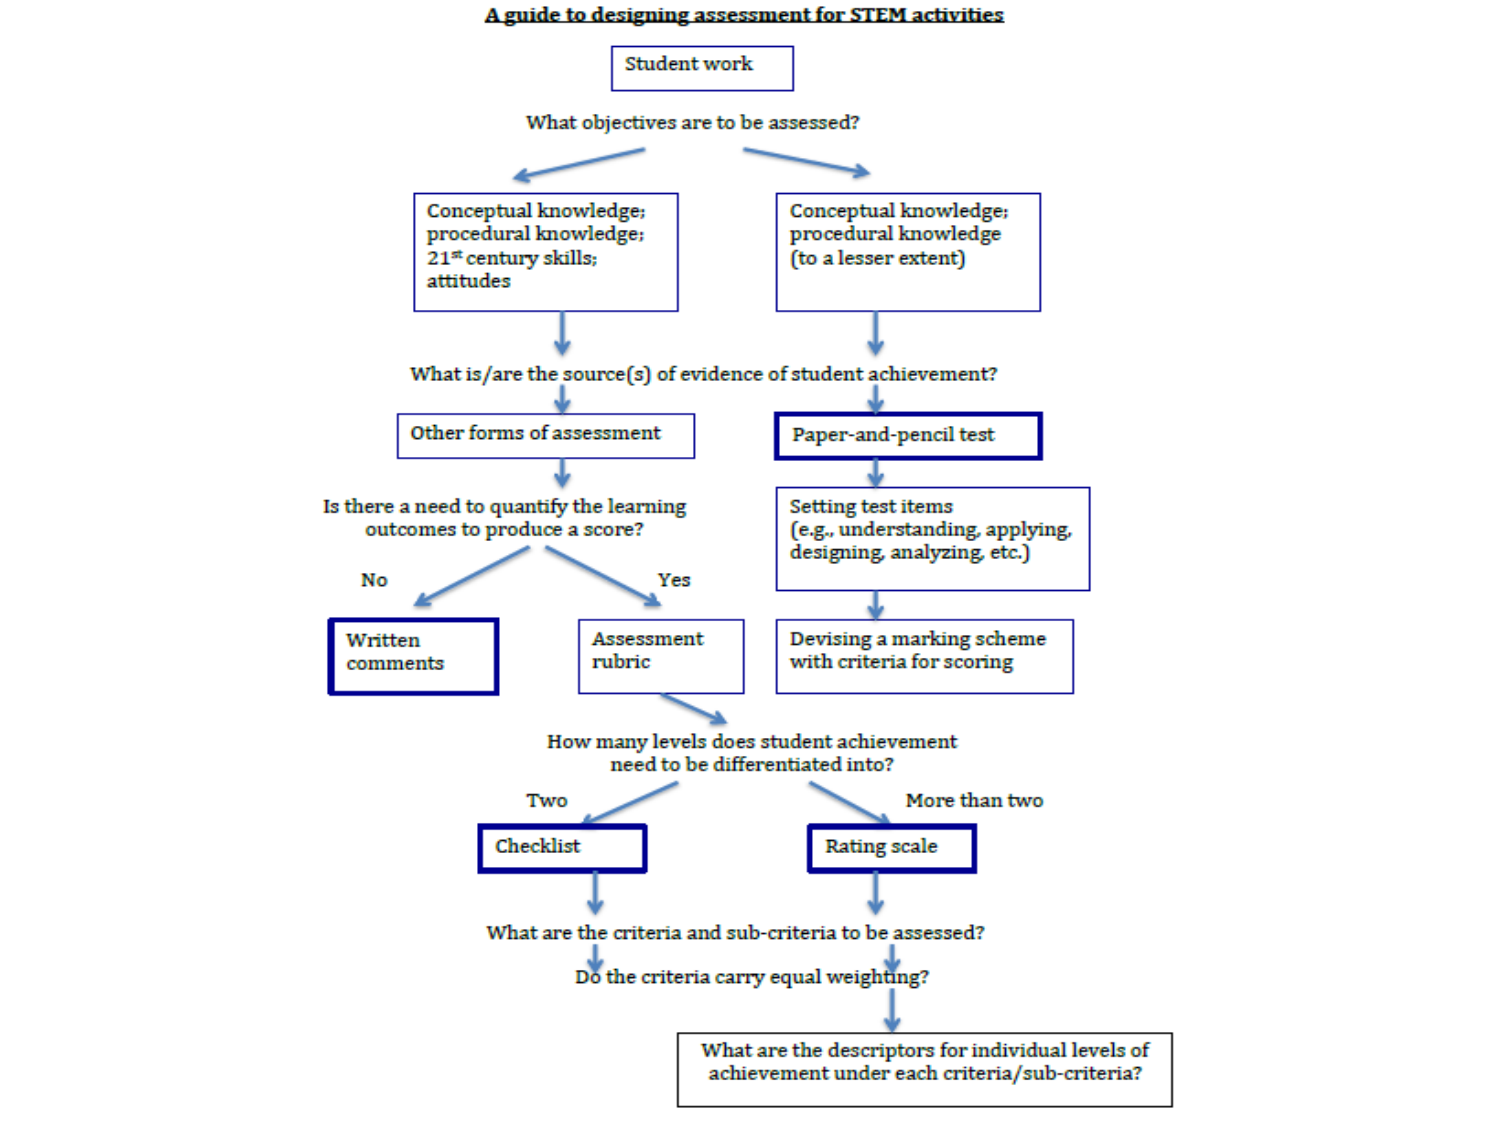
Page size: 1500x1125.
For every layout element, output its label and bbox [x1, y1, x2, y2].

list [303, 0, 1210, 1117]
